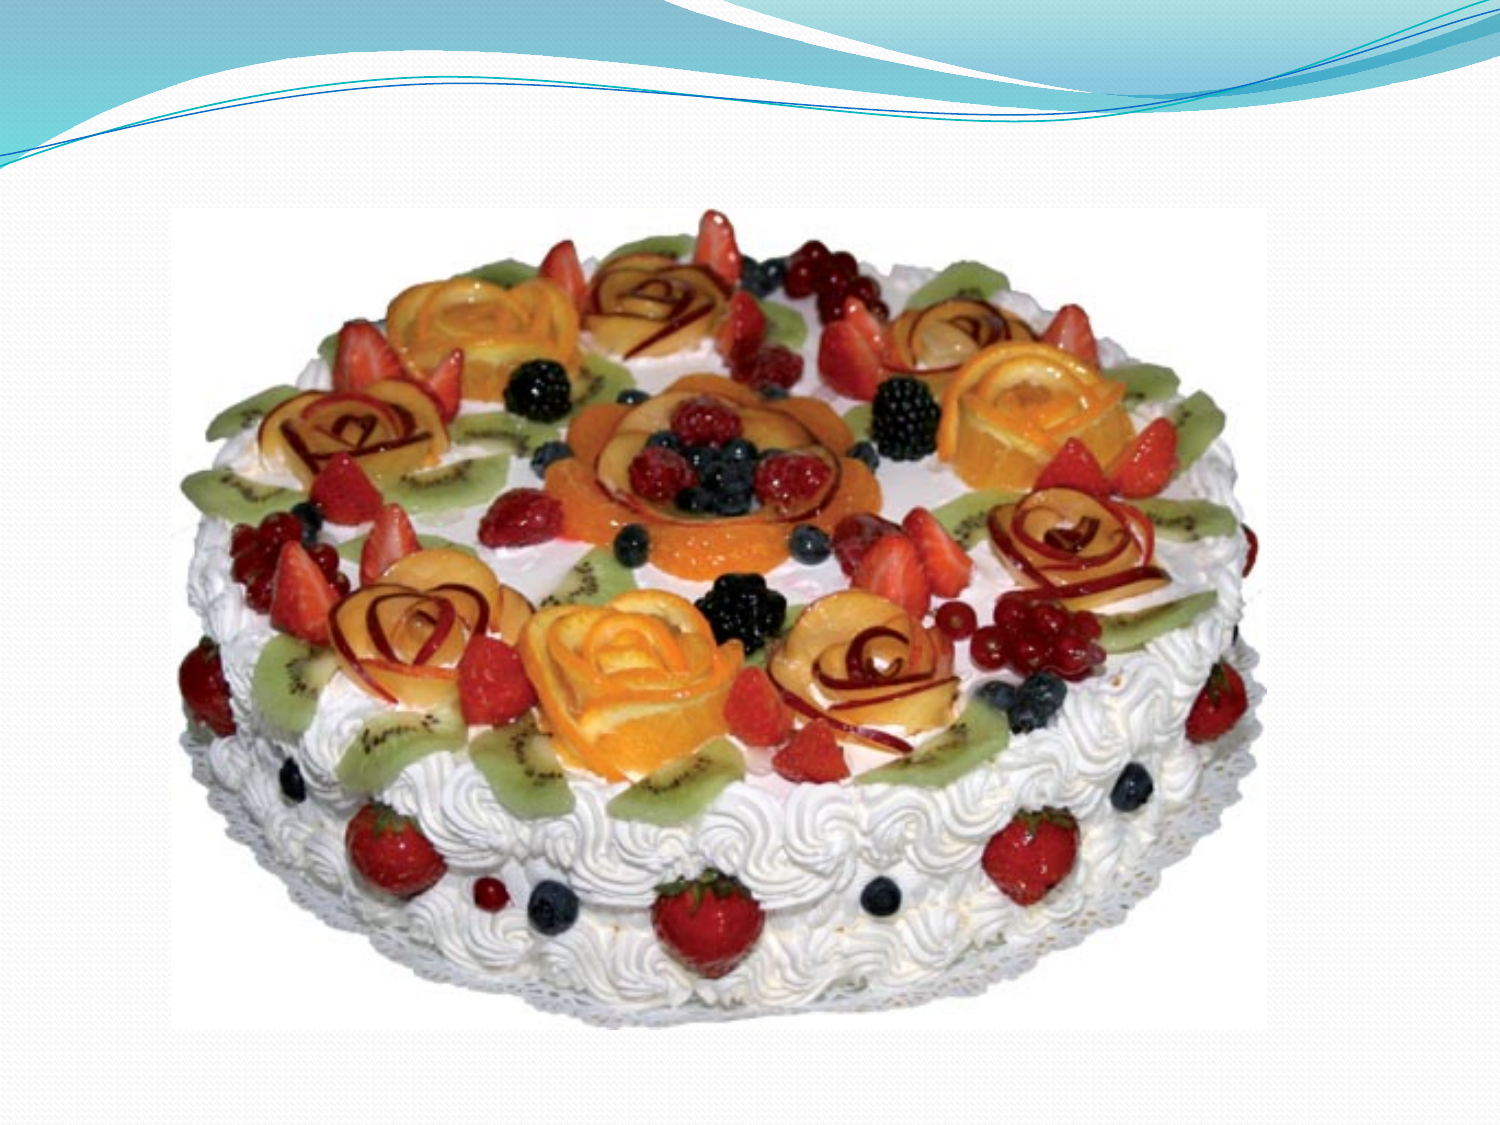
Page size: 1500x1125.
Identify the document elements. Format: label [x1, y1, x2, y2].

list [170, 207, 1267, 1030]
